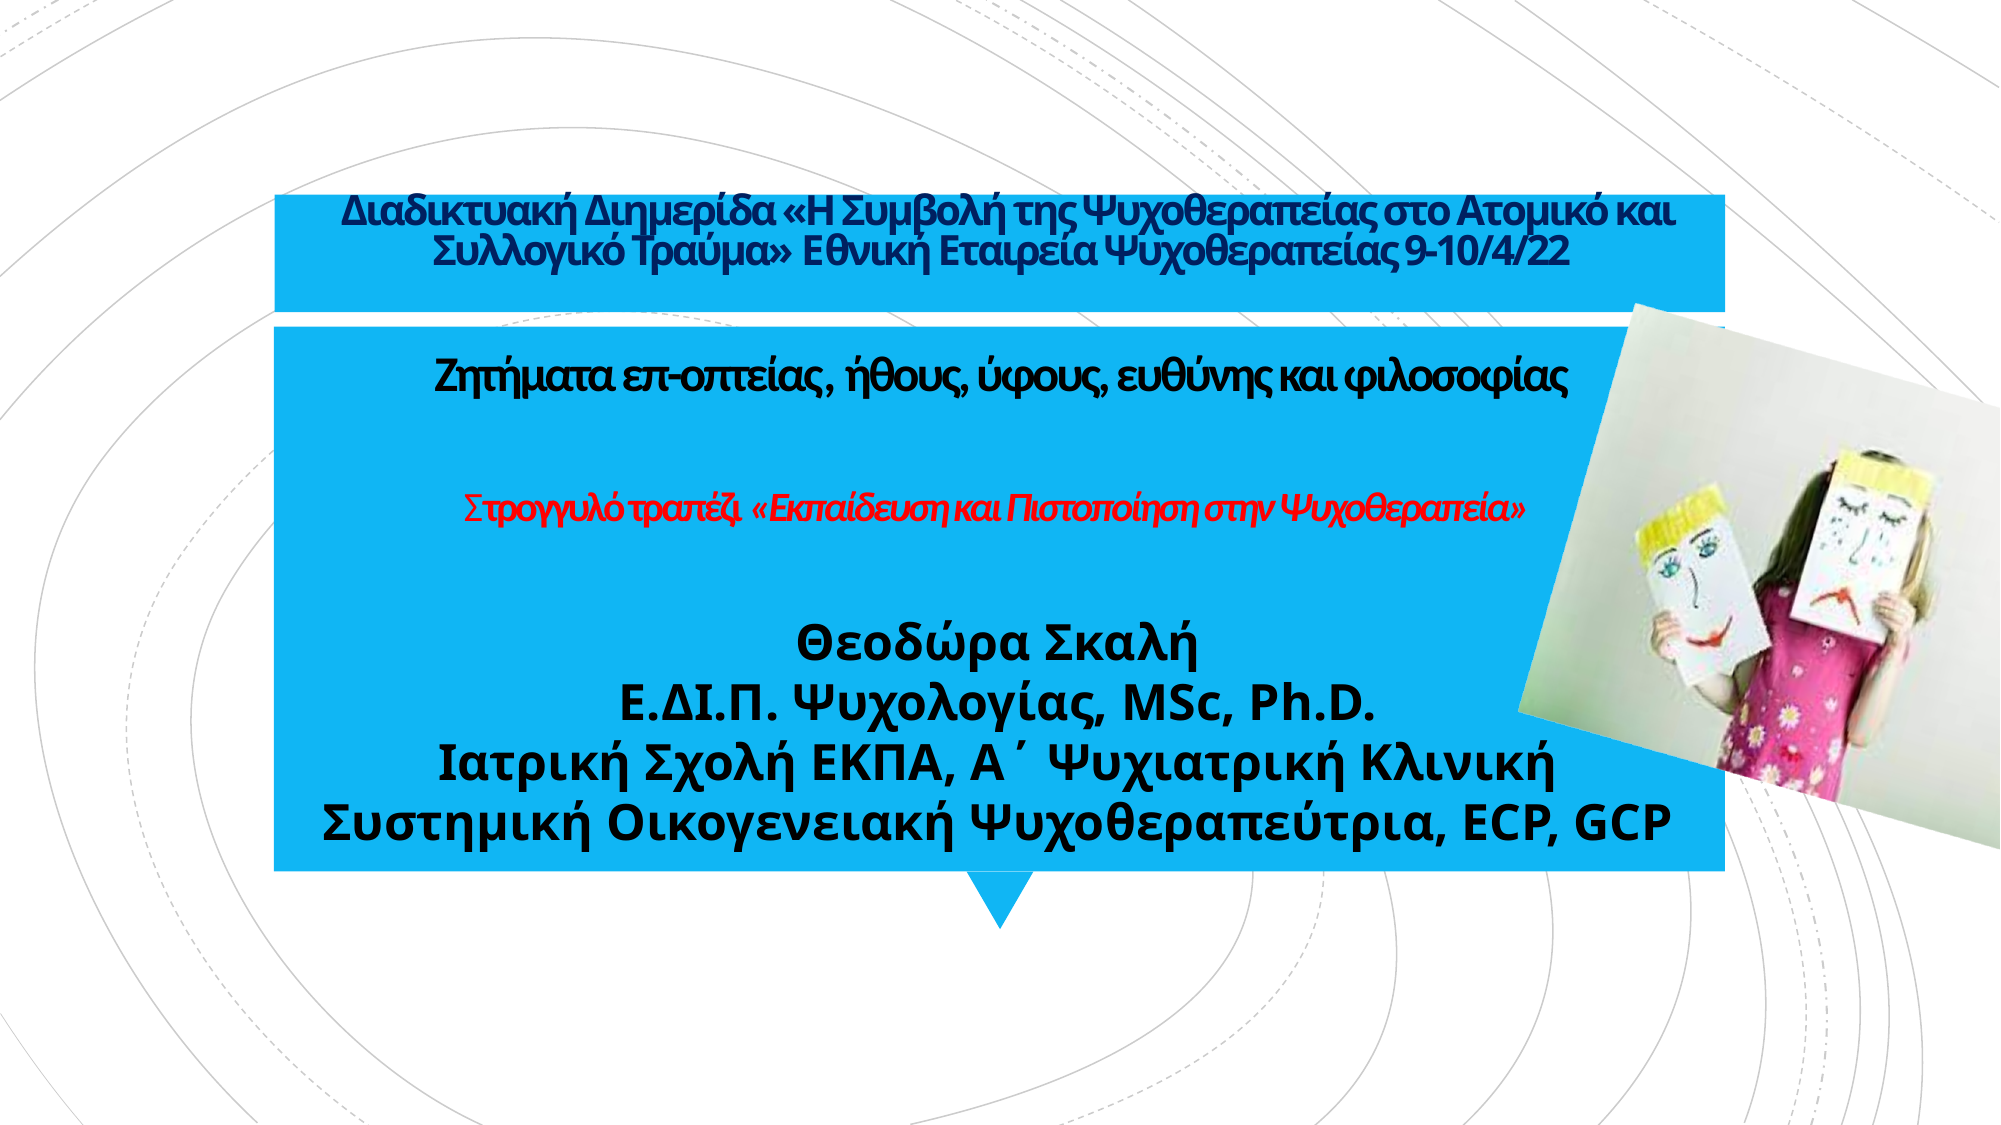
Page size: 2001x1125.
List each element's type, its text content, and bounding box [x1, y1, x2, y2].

picture [782, 246, 790, 261]
picture [887, 243, 906, 264]
picture [1229, 203, 1273, 234]
picture [772, 246, 780, 261]
picture [1458, 236, 1477, 264]
picture [1336, 203, 1359, 224]
picture [806, 236, 821, 264]
picture [1504, 203, 1524, 224]
picture [909, 243, 929, 265]
picture [525, 243, 545, 264]
picture [1360, 203, 1377, 232]
picture [1358, 243, 1380, 264]
picture [1382, 243, 1398, 265]
picture [718, 203, 729, 224]
picture [1140, 203, 1163, 234]
picture [1484, 203, 1502, 224]
picture [980, 243, 1002, 264]
picture [891, 203, 910, 234]
picture [1119, 203, 1139, 224]
picture [369, 203, 380, 224]
picture [867, 203, 886, 224]
picture [1406, 236, 1436, 265]
picture [695, 203, 714, 234]
picture [508, 203, 530, 224]
picture [556, 203, 575, 234]
picture [809, 194, 832, 224]
picture [569, 243, 580, 264]
picture [1440, 236, 1452, 264]
picture [1529, 236, 1569, 264]
subtitle Θεοδώρα Σκαλή Ε.ΔΙ.Π. Ψυχολογίας, MSc, Ph.D. Ιατρική Σχολή ΕΚΠΑ, Α΄ Ψυχιατρική Κλινική Συστημική Οικογενειακή Ψυχοθεραπεύτρια, ECP, GCP [286, 610, 1710, 1013]
picture [604, 243, 624, 264]
picture [1040, 243, 1058, 264]
picture [827, 234, 869, 264]
picture [674, 203, 692, 225]
picture [1207, 234, 1227, 264]
picture [586, 194, 609, 224]
picture [1229, 243, 1247, 264]
picture [583, 243, 602, 264]
picture [653, 243, 697, 265]
picture [1323, 243, 1341, 265]
picture [464, 203, 482, 224]
picture [1140, 243, 1160, 264]
picture [429, 203, 440, 224]
picture [1345, 243, 1356, 264]
picture [435, 236, 455, 264]
picture [1085, 194, 1115, 224]
picture [915, 194, 958, 239]
picture [960, 194, 1004, 234]
picture [1552, 203, 1563, 224]
picture [1528, 203, 1547, 234]
picture [443, 203, 462, 224]
picture [1566, 203, 1585, 224]
picture [1075, 243, 1097, 264]
picture [1618, 203, 1637, 224]
picture [1664, 203, 1675, 224]
picture [1587, 203, 1607, 224]
picture [1493, 236, 1527, 264]
picture [1106, 236, 1137, 264]
picture [843, 194, 863, 224]
picture [1005, 243, 1038, 265]
title Διαδικτυακή Διημερίδα «Η Συμβολή της Ψυχοθεραπείας στο Ατομικό και Συλλογικό Τραύμα» Eθνική Εταιρεία Ψυχοθεραπείας 9-10/4/22 Ζητήματα επ-οπτείας, ήθους, ύφους, ευθύνης και φιλοσοφίας Στρογγυλό τραπέζι «Εκπαίδευση και Πιστοποίηση στην Ψυχοθεραπεία» [289, 265, 1714, 610]
picture [1163, 194, 1205, 224]
picture [1162, 243, 1183, 265]
picture [1639, 203, 1661, 224]
picture [1458, 194, 1483, 224]
picture [960, 243, 978, 264]
picture [1062, 243, 1073, 264]
picture [1036, 203, 1055, 234]
picture [480, 234, 525, 264]
picture [533, 203, 552, 224]
picture [485, 203, 505, 224]
picture [343, 194, 366, 224]
picture [406, 194, 426, 224]
picture [942, 236, 958, 264]
picture [1184, 243, 1204, 264]
picture [1272, 243, 1321, 264]
picture [1302, 203, 1320, 224]
picture [1250, 243, 1269, 265]
picture [1479, 236, 1492, 264]
picture [613, 203, 670, 264]
picture [785, 206, 793, 221]
picture [1385, 203, 1426, 224]
picture [724, 243, 743, 265]
picture [795, 206, 803, 221]
picture [1324, 203, 1335, 224]
picture [873, 243, 884, 264]
picture [700, 243, 719, 264]
picture [546, 243, 566, 265]
picture [1429, 203, 1449, 224]
picture [1519, 304, 2000, 849]
picture [731, 194, 775, 224]
picture [382, 203, 404, 224]
picture [1014, 203, 1032, 224]
picture [1273, 203, 1300, 224]
picture [1059, 203, 1076, 232]
picture [1208, 203, 1226, 224]
picture [747, 243, 769, 264]
picture [458, 243, 477, 264]
